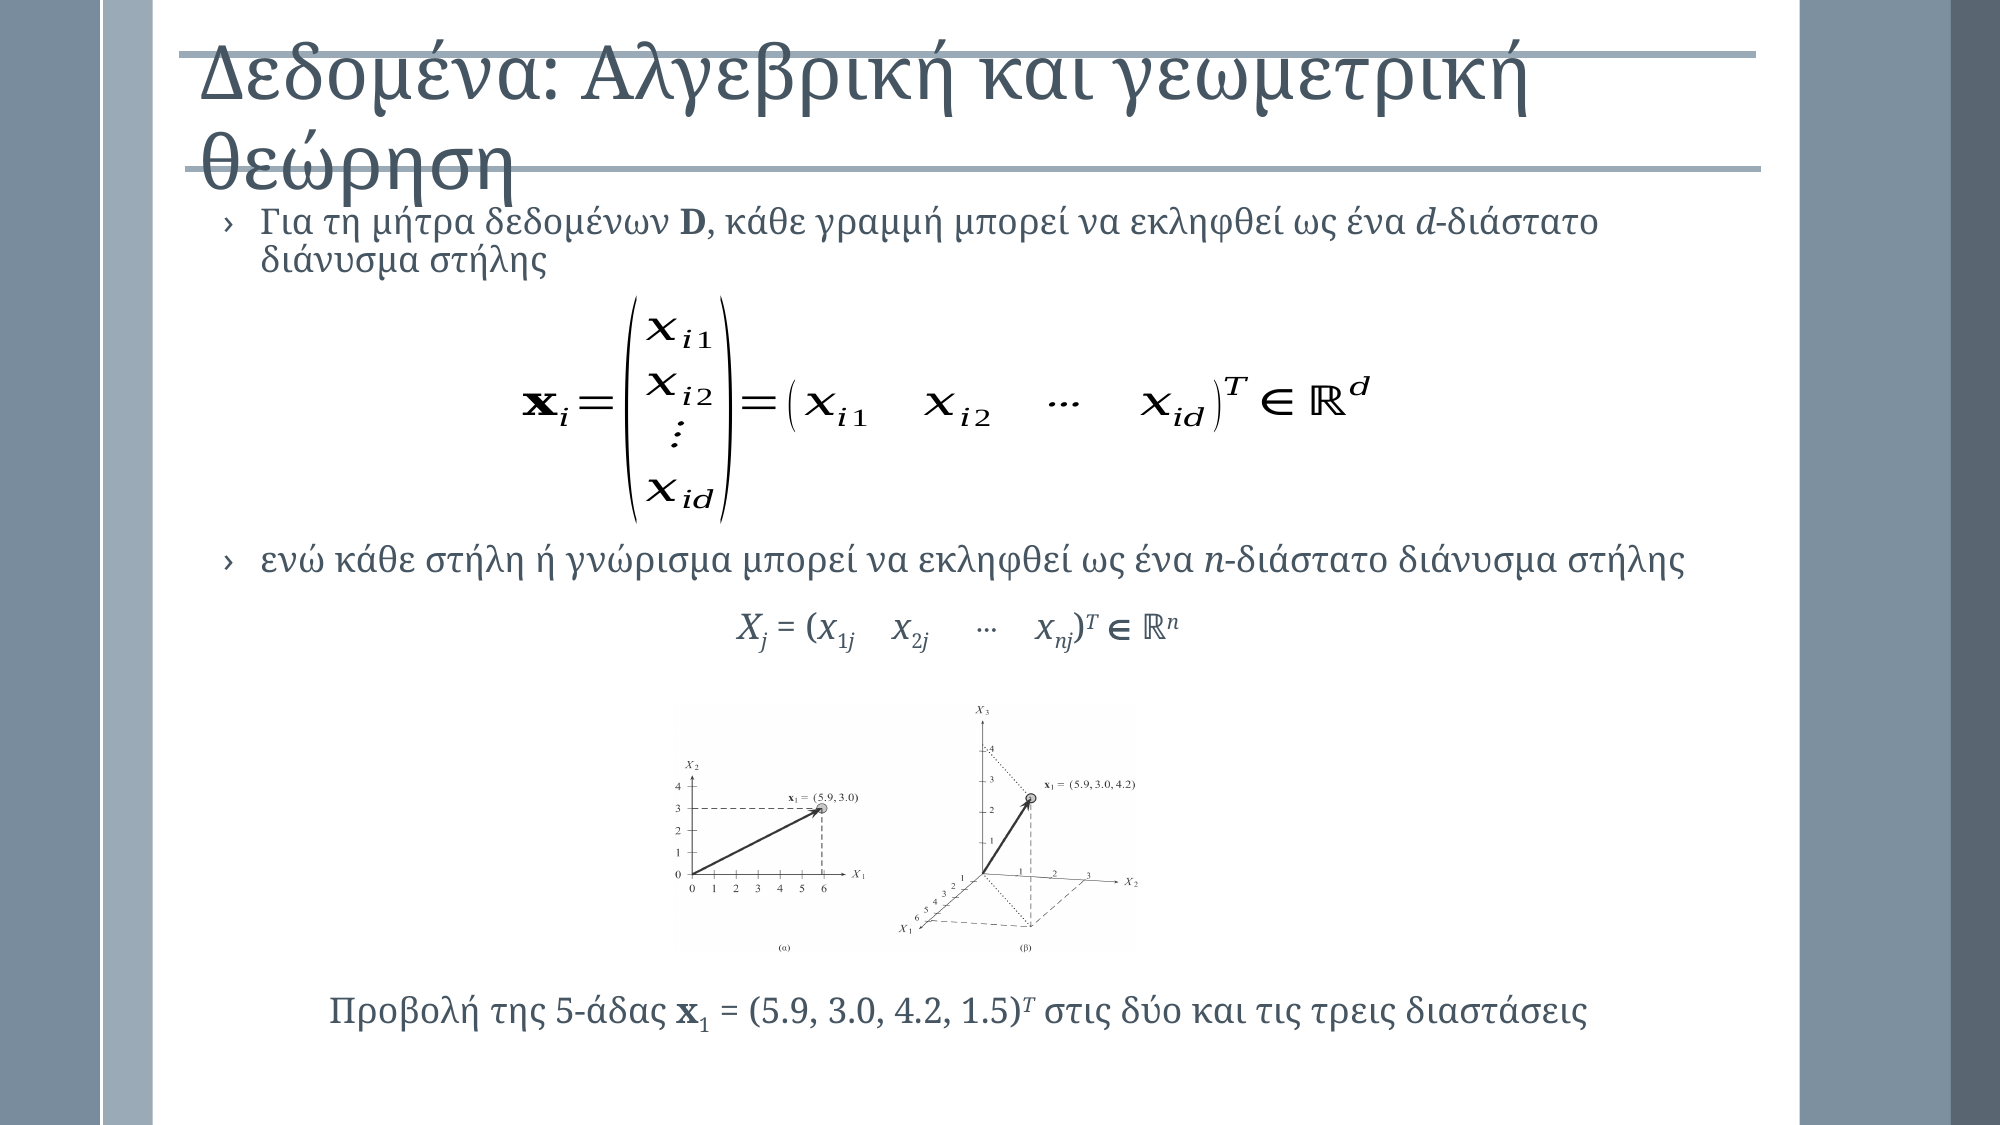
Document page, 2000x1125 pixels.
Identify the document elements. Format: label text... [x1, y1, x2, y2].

text_box Για τη μήτρα δεδομένων D, κάθε γραμμή μπορεί να εκληφθεί ως ένα d-διάστατο διάνυσμα στήλης ενώ κάθε στήλη ή γνώρισμα μπορεί να εκληφθεί ως ένα n-διάστατο διάνυσμα στήλης Xj = (x1j x2j ⋯ xnj)T  ℝn Προβολή της 5-άδας x1 = (5.9, 3.0, 4.2, 1.5)T στις δύο και τις τρεις διαστάσεις [208, 196, 1709, 1071]
text_box Δεδομένα: Αλγεβρική και γεωμετρική θεώρηση [184, 17, 1756, 54]
text_box Δεδομένα: Αλγεβρική και γεωμετρική θεώρηση [184, 169, 1756, 212]
text_box Δεδομένα: Αλγεβρική και γεωμετρική θεώρηση [184, 55, 1756, 168]
picture [675, 704, 1138, 953]
